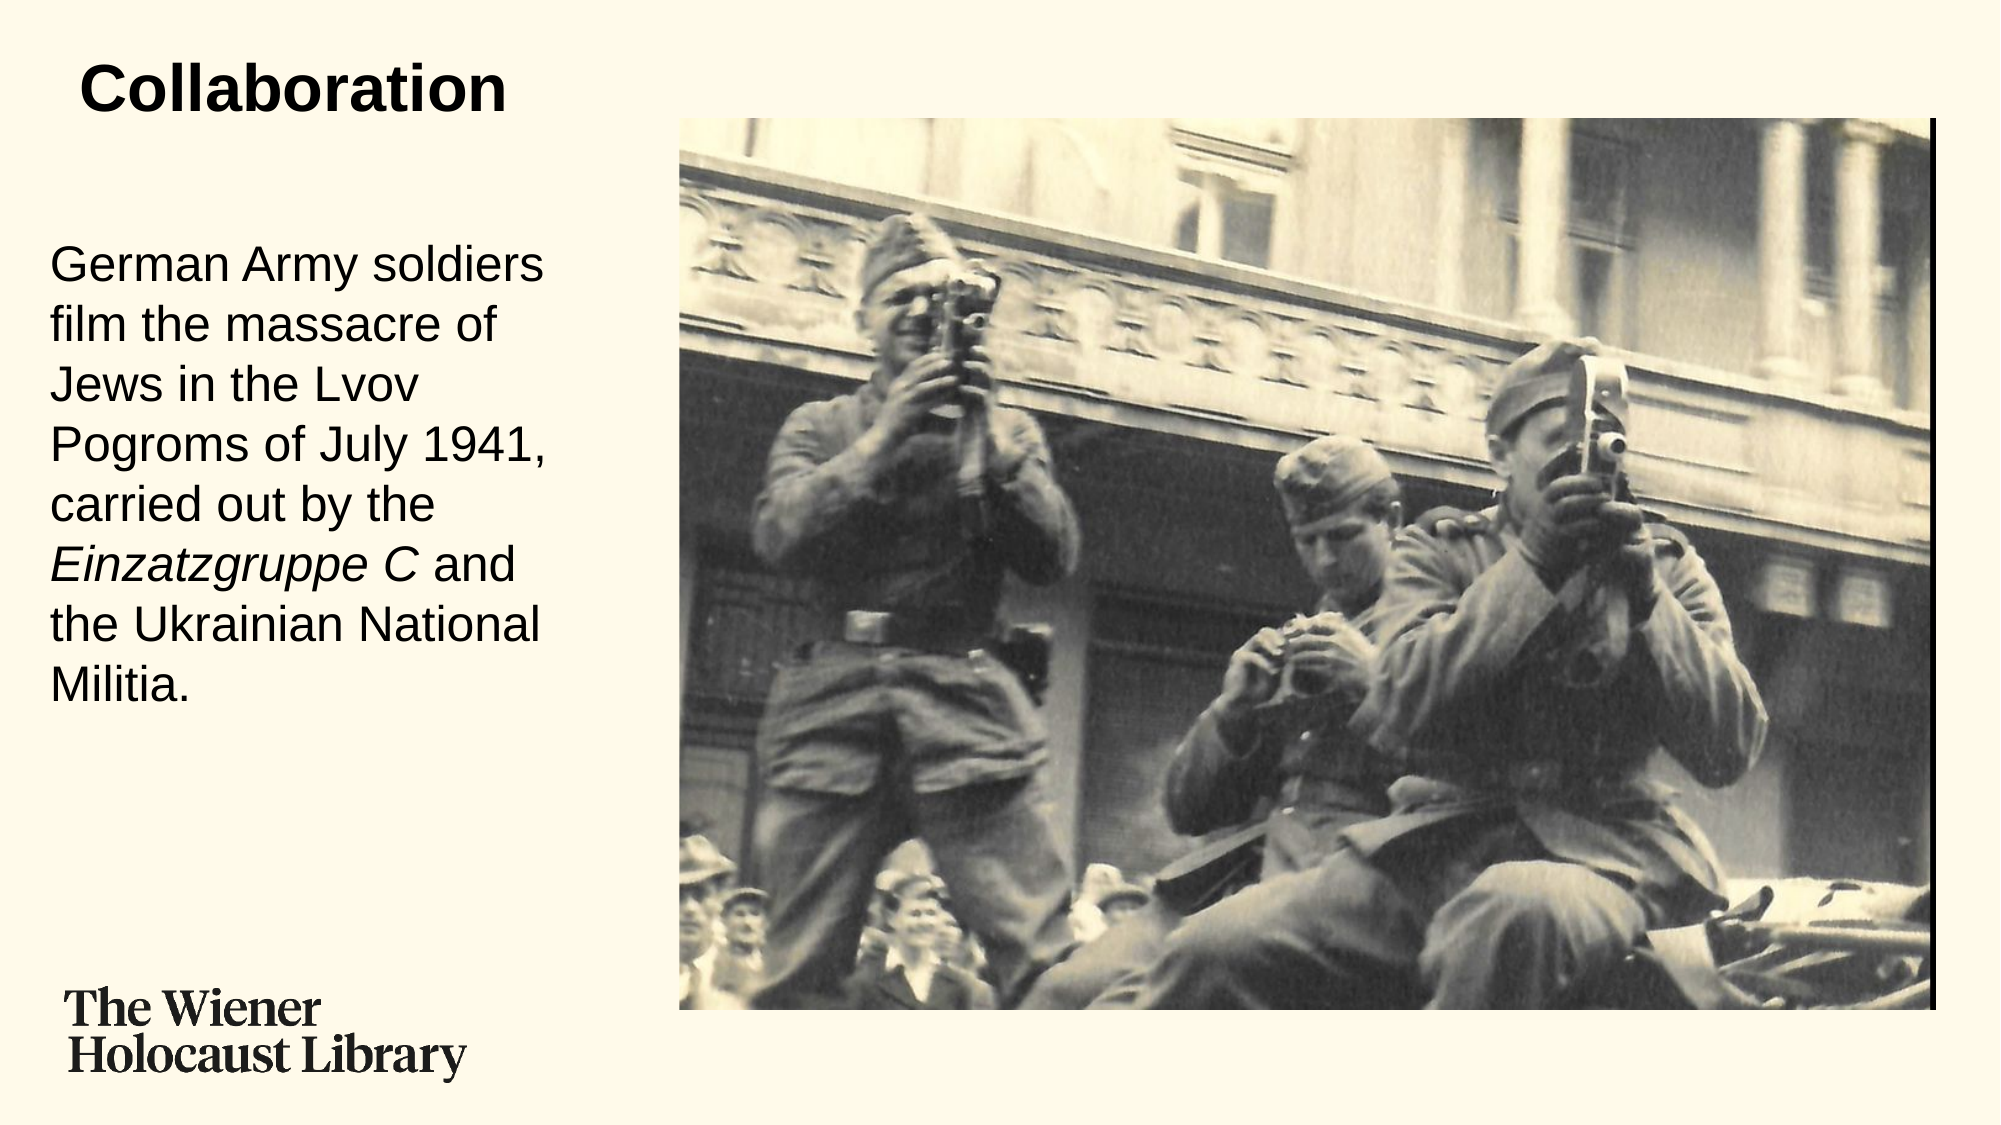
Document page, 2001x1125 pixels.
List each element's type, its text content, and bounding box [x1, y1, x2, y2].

title Collaboration [64, 39, 1790, 141]
picture [679, 118, 1936, 1010]
text_box German Army soldiers film the massacre of Jews in the Lvov Pogroms of July 1941, carried out by the Einzatzgruppe C and the Ukrainian National Militia. [35, 224, 612, 720]
picture [64, 986, 467, 1083]
